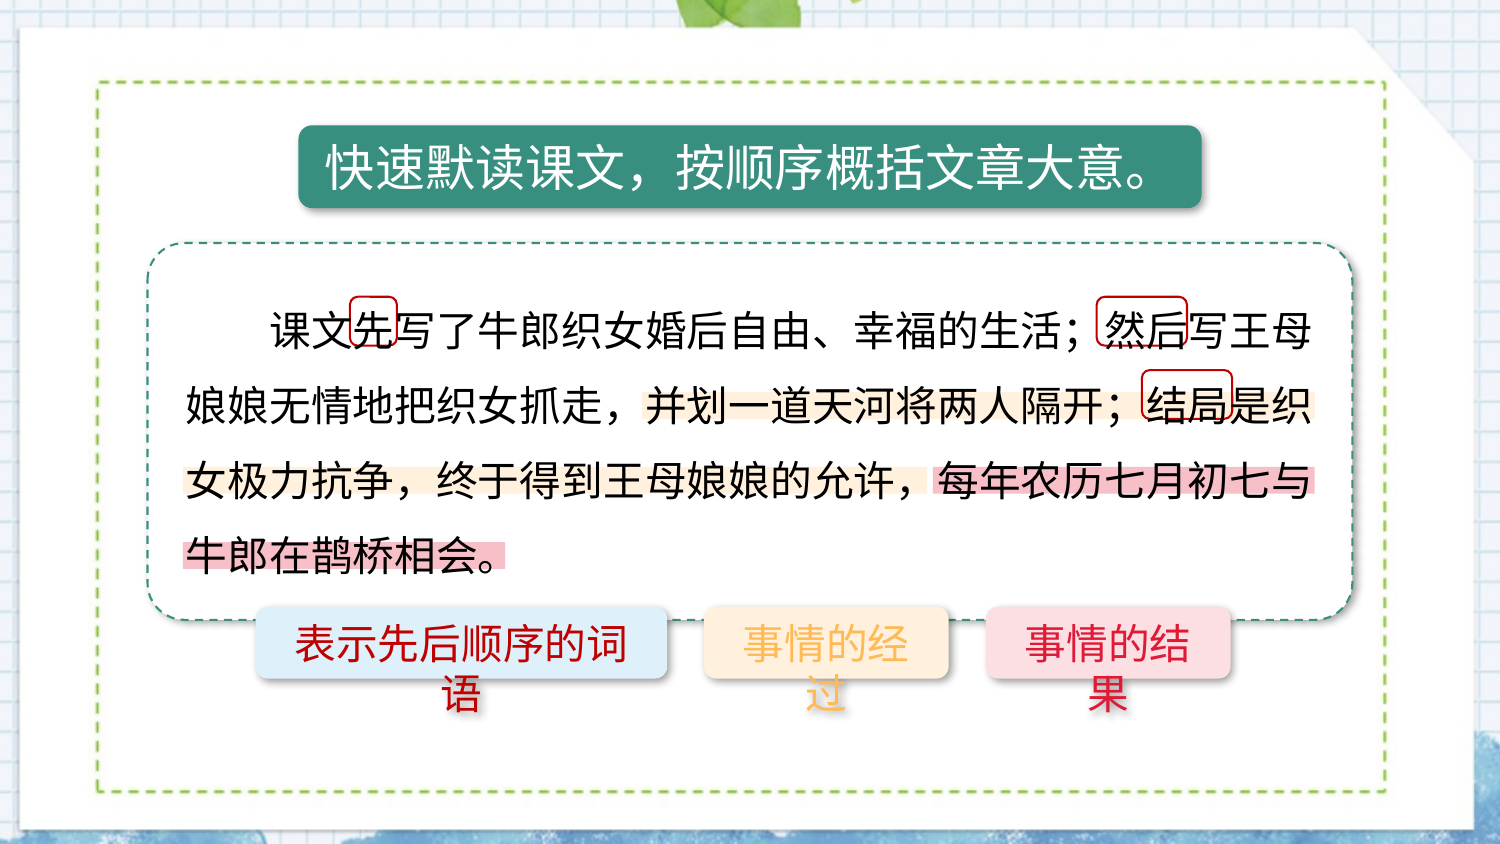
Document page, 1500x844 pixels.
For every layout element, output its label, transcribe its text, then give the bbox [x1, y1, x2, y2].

text_box 事情的结果 [985, 606, 1231, 679]
picture [0, 0, 1500, 844]
text_box 课文先写了牛郎织女婚后自由、幸福的生活；然后写王母娘娘无情地把织女抓走，并划一道天河将两人隔开；结局是织女极力抗争，终于得到王母娘娘的允许，每年农历七月初七与牛郎在鹊桥相会。 [171, 272, 1329, 588]
text_box 事情的经过 [703, 606, 949, 679]
text_box [146, 241, 1354, 621]
text_box 快速默读课文，按顺序概括文章大意。 [298, 125, 1202, 209]
text_box 表示先后顺序的词语 [255, 606, 668, 679]
